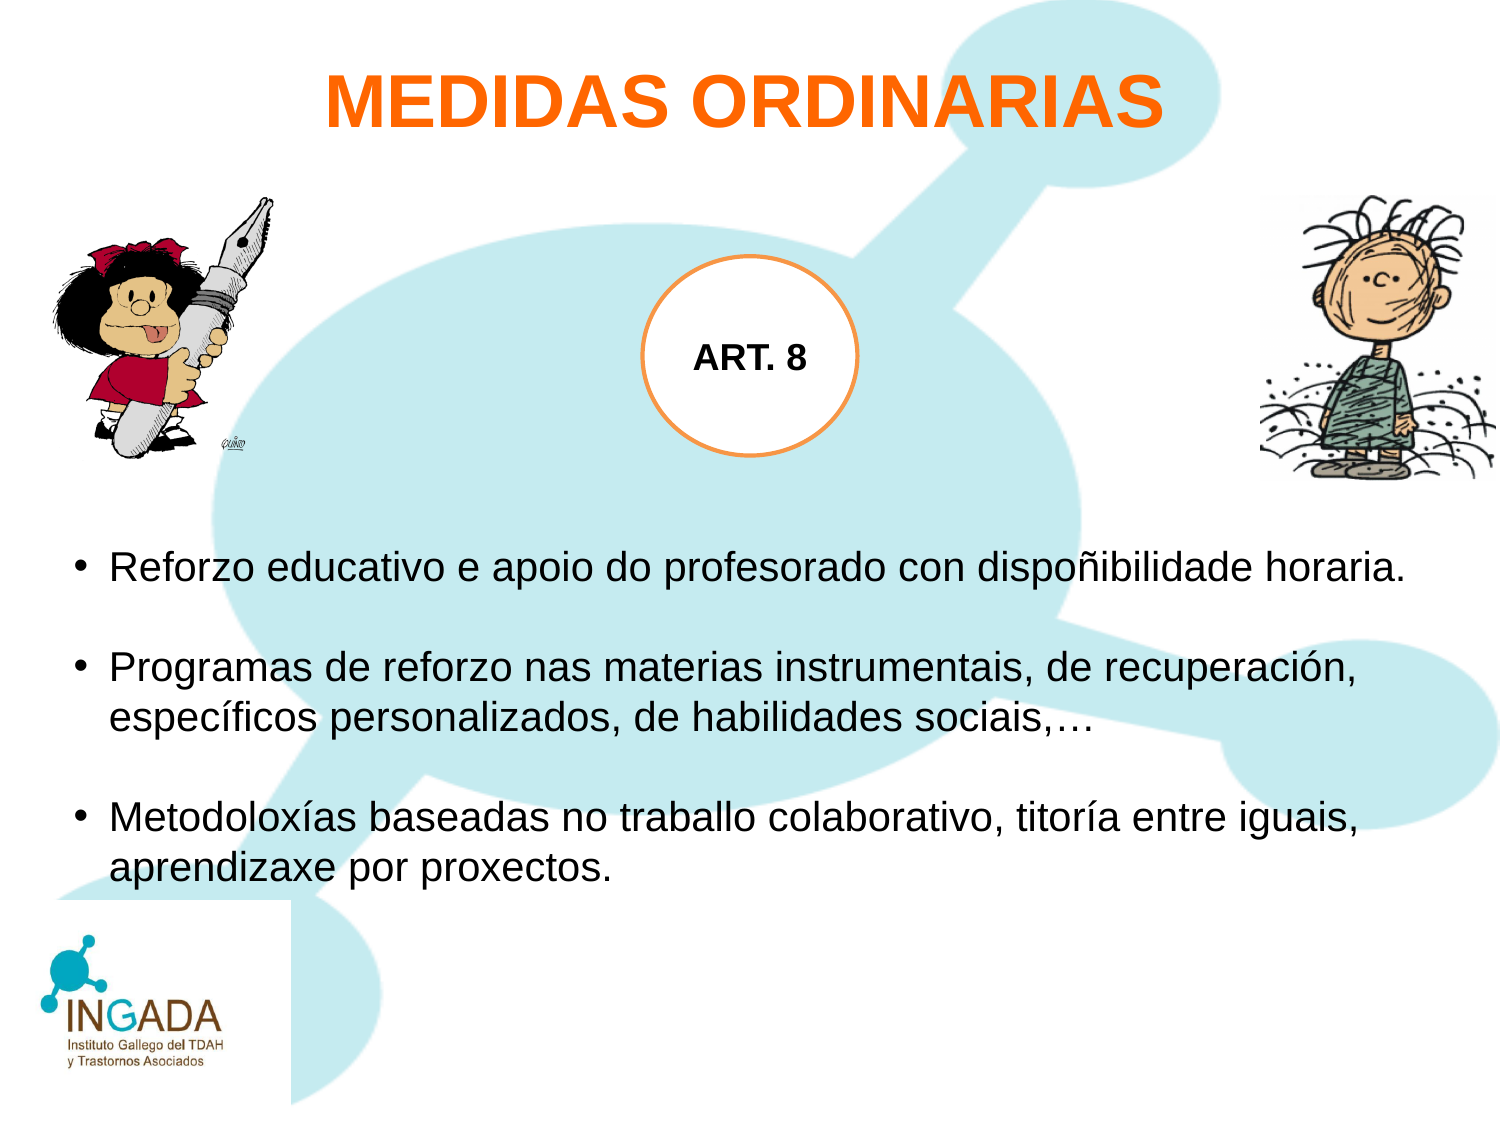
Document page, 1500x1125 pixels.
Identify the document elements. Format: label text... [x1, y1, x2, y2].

text_box ART. 8 [640, 254, 860, 458]
text_box Reforzo educativo e apoio do profesorado con dispoñibilidade horaria. Programas de reforzo nas materias instrumentais, de recuperación, específicos personalizados, de habilidades sociais,… Metodoloxías baseadas no traballo colaborativo, titoría entre iguais, aprendizaxe por proxectos. . [58, 532, 1500, 998]
picture [0, 0, 1500, 1125]
title MEDIDAS ORDINARIAS [144, 15, 1346, 180]
